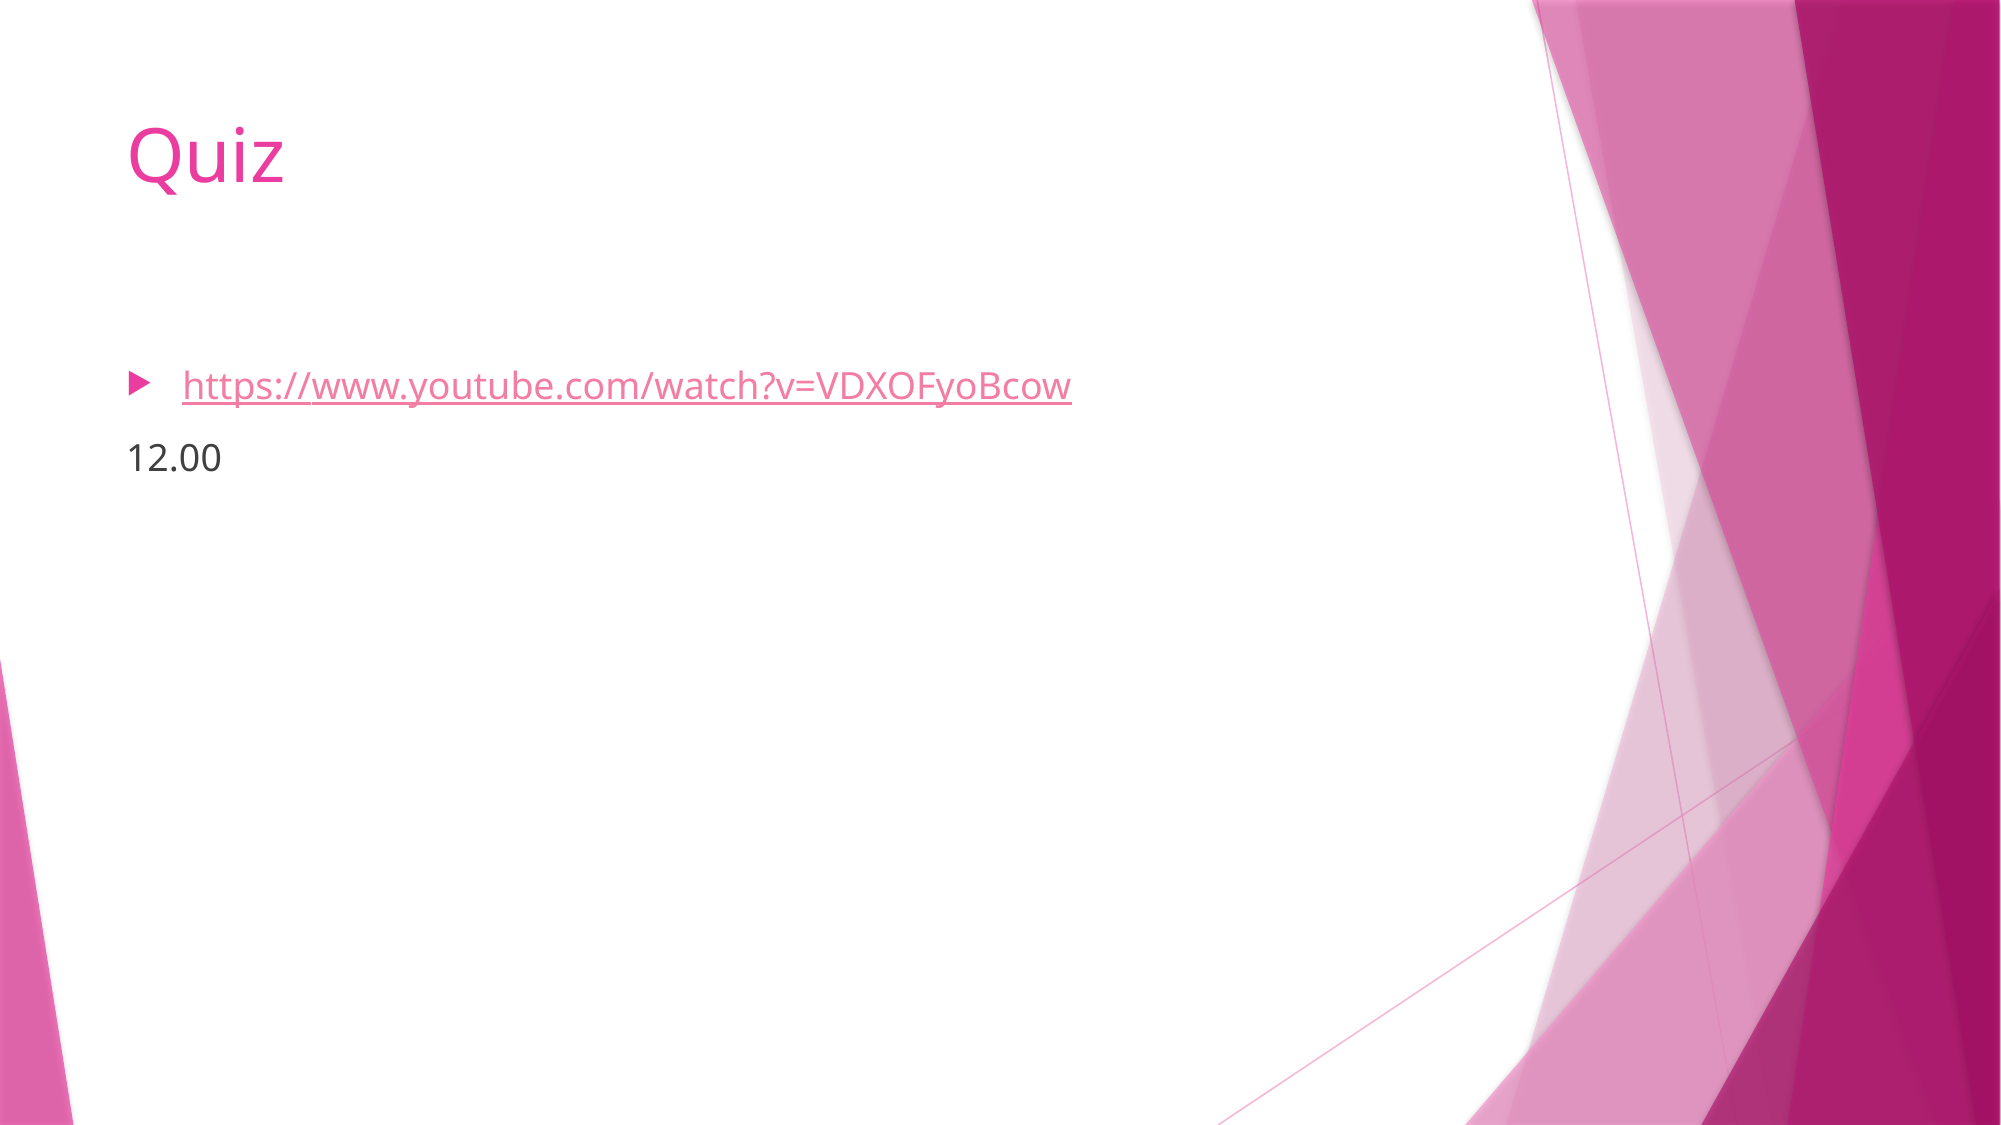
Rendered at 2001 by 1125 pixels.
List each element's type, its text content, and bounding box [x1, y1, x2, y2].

list https://www.youtube.com/watch?v=VDXOFyoBcow 12.00 [111, 354, 1522, 992]
title Quiz [111, 99, 1522, 317]
